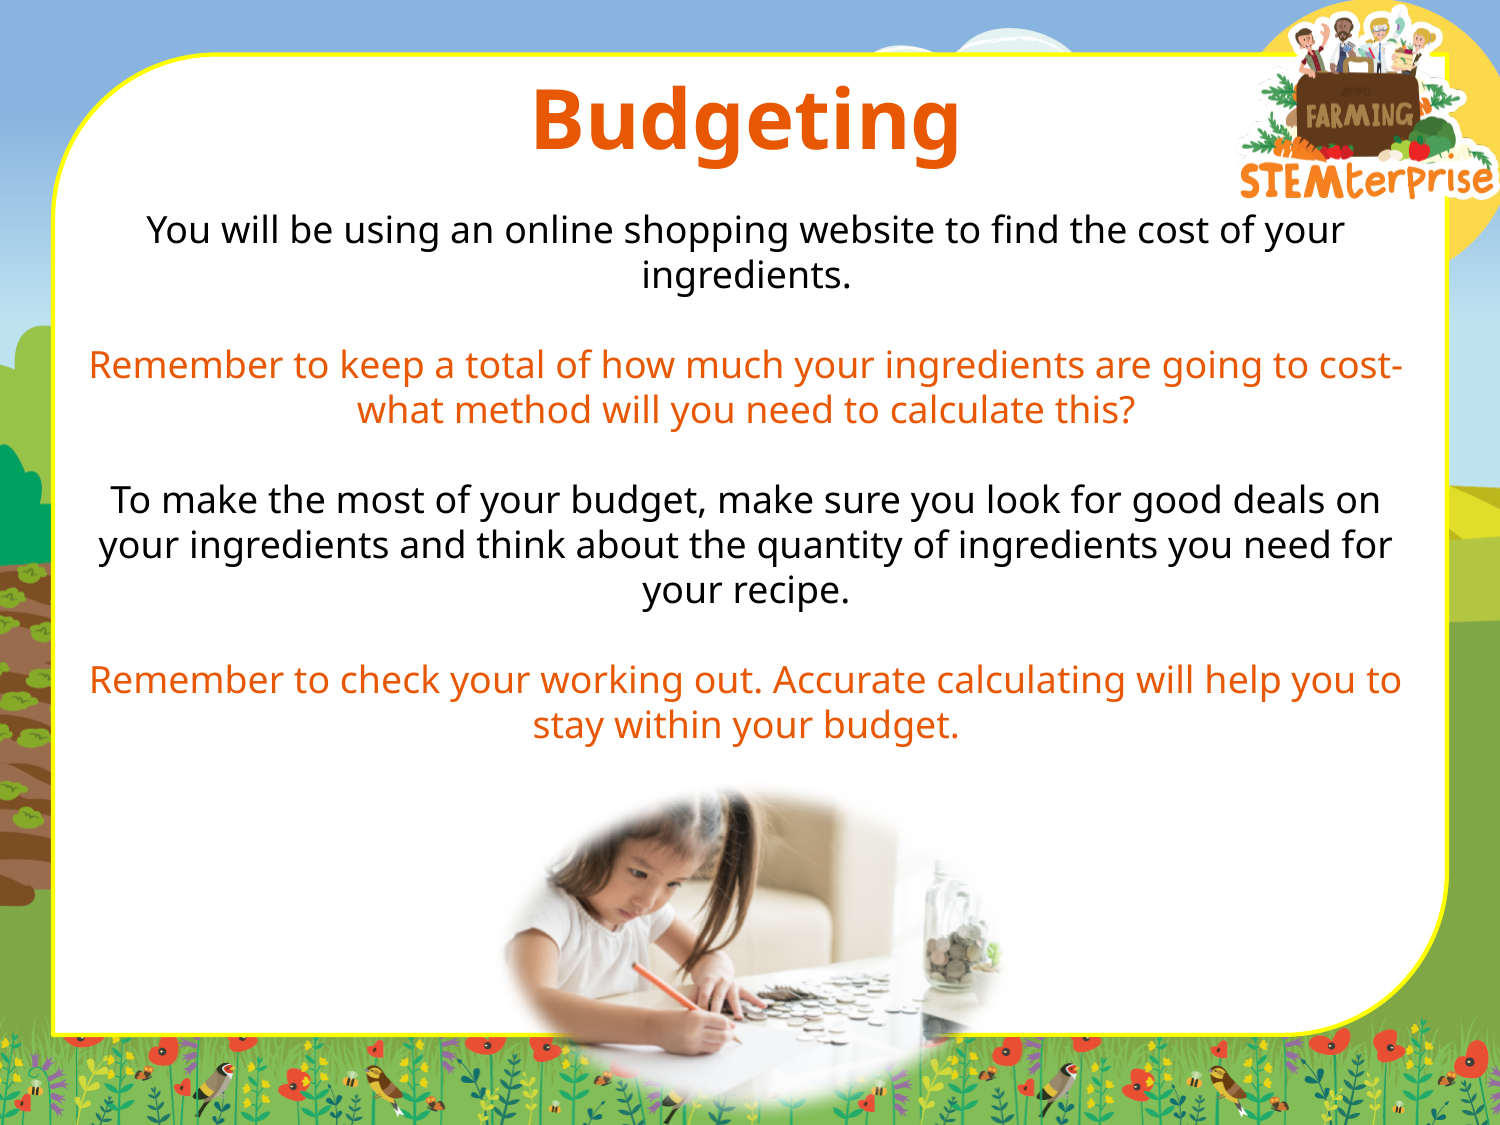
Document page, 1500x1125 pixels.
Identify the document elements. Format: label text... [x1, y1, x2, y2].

picture [0, 0, 1500, 1125]
text_box Budgeting You will be using an online shopping website to find the cost of your ingredients. Remember to keep a total of how much your ingredients are going to cost- what method will you need to calculate this? To make the most of your budget, make sure you look for good deals on your ingredients and think about the quantity of ingredients you need for your recipe. Remember to check your working out. Accurate calculating will help you to stay within your budget. [73, 58, 1420, 754]
text_box [50, 135, 1450, 1038]
text_box [173, 52, 1228, 58]
